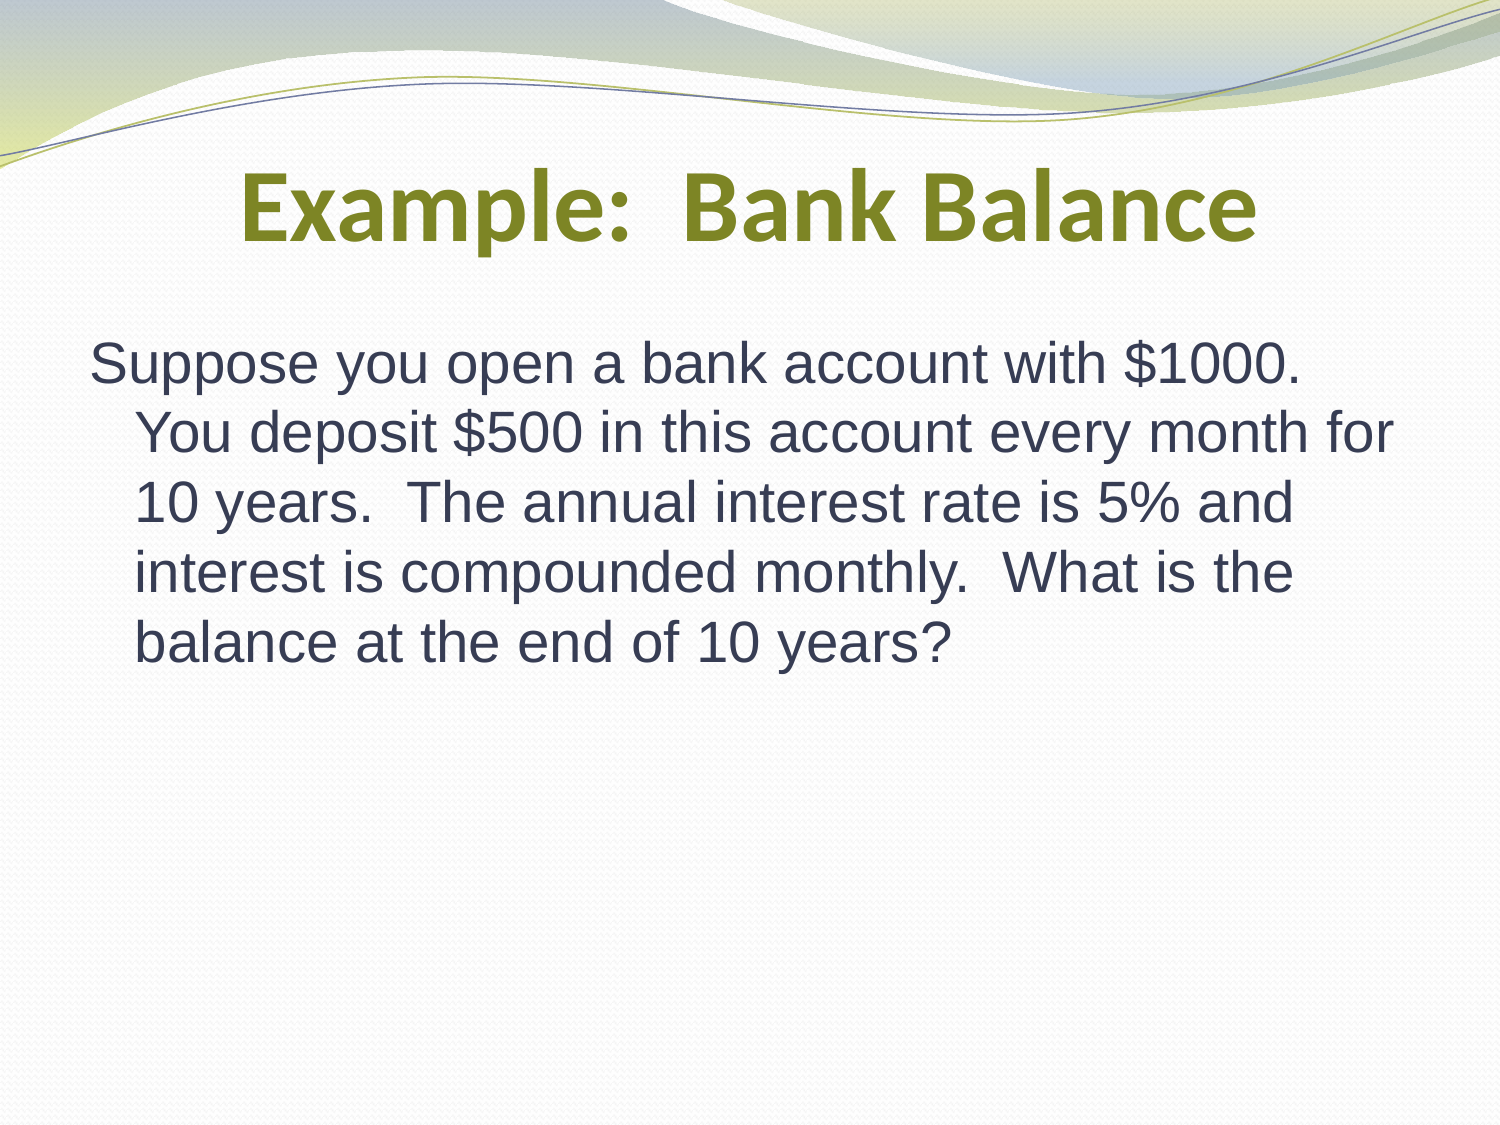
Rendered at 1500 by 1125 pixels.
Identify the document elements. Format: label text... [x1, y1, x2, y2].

list Suppose you open a bank account with $1000. You deposit $500 in this account every month for 10 years. The annual interest rate is 5% and interest is compounded monthly. What is the balance at the end of 10 years? [75, 317, 1425, 1038]
title Example: Bank Balance [75, 75, 1425, 263]
